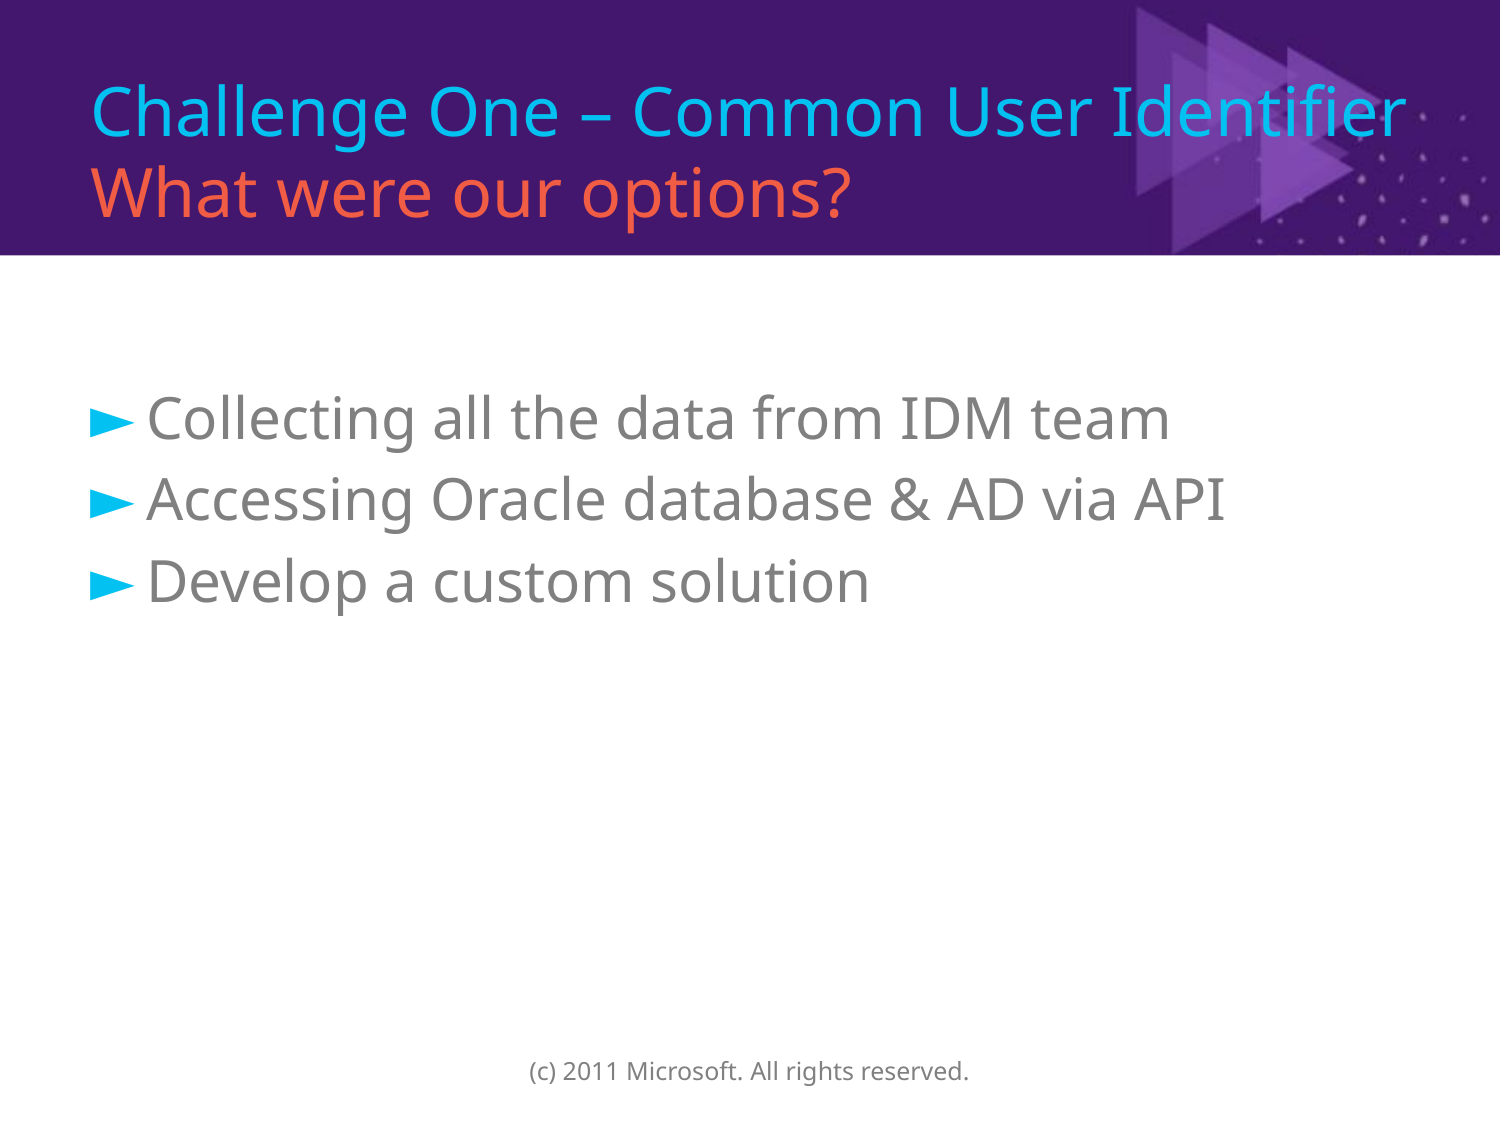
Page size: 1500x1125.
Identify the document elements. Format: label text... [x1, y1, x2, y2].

title Challenge One – Common User Identifier What were our options? [75, 56, 1425, 244]
picture [0, 0, 1500, 255]
footer (c) 2011 Microsoft. All rights reserved. [512, 1042, 988, 1103]
list Collecting all the data from IDM team Accessing Oracle database & AD via API Develop a custom solution [75, 373, 1425, 1005]
